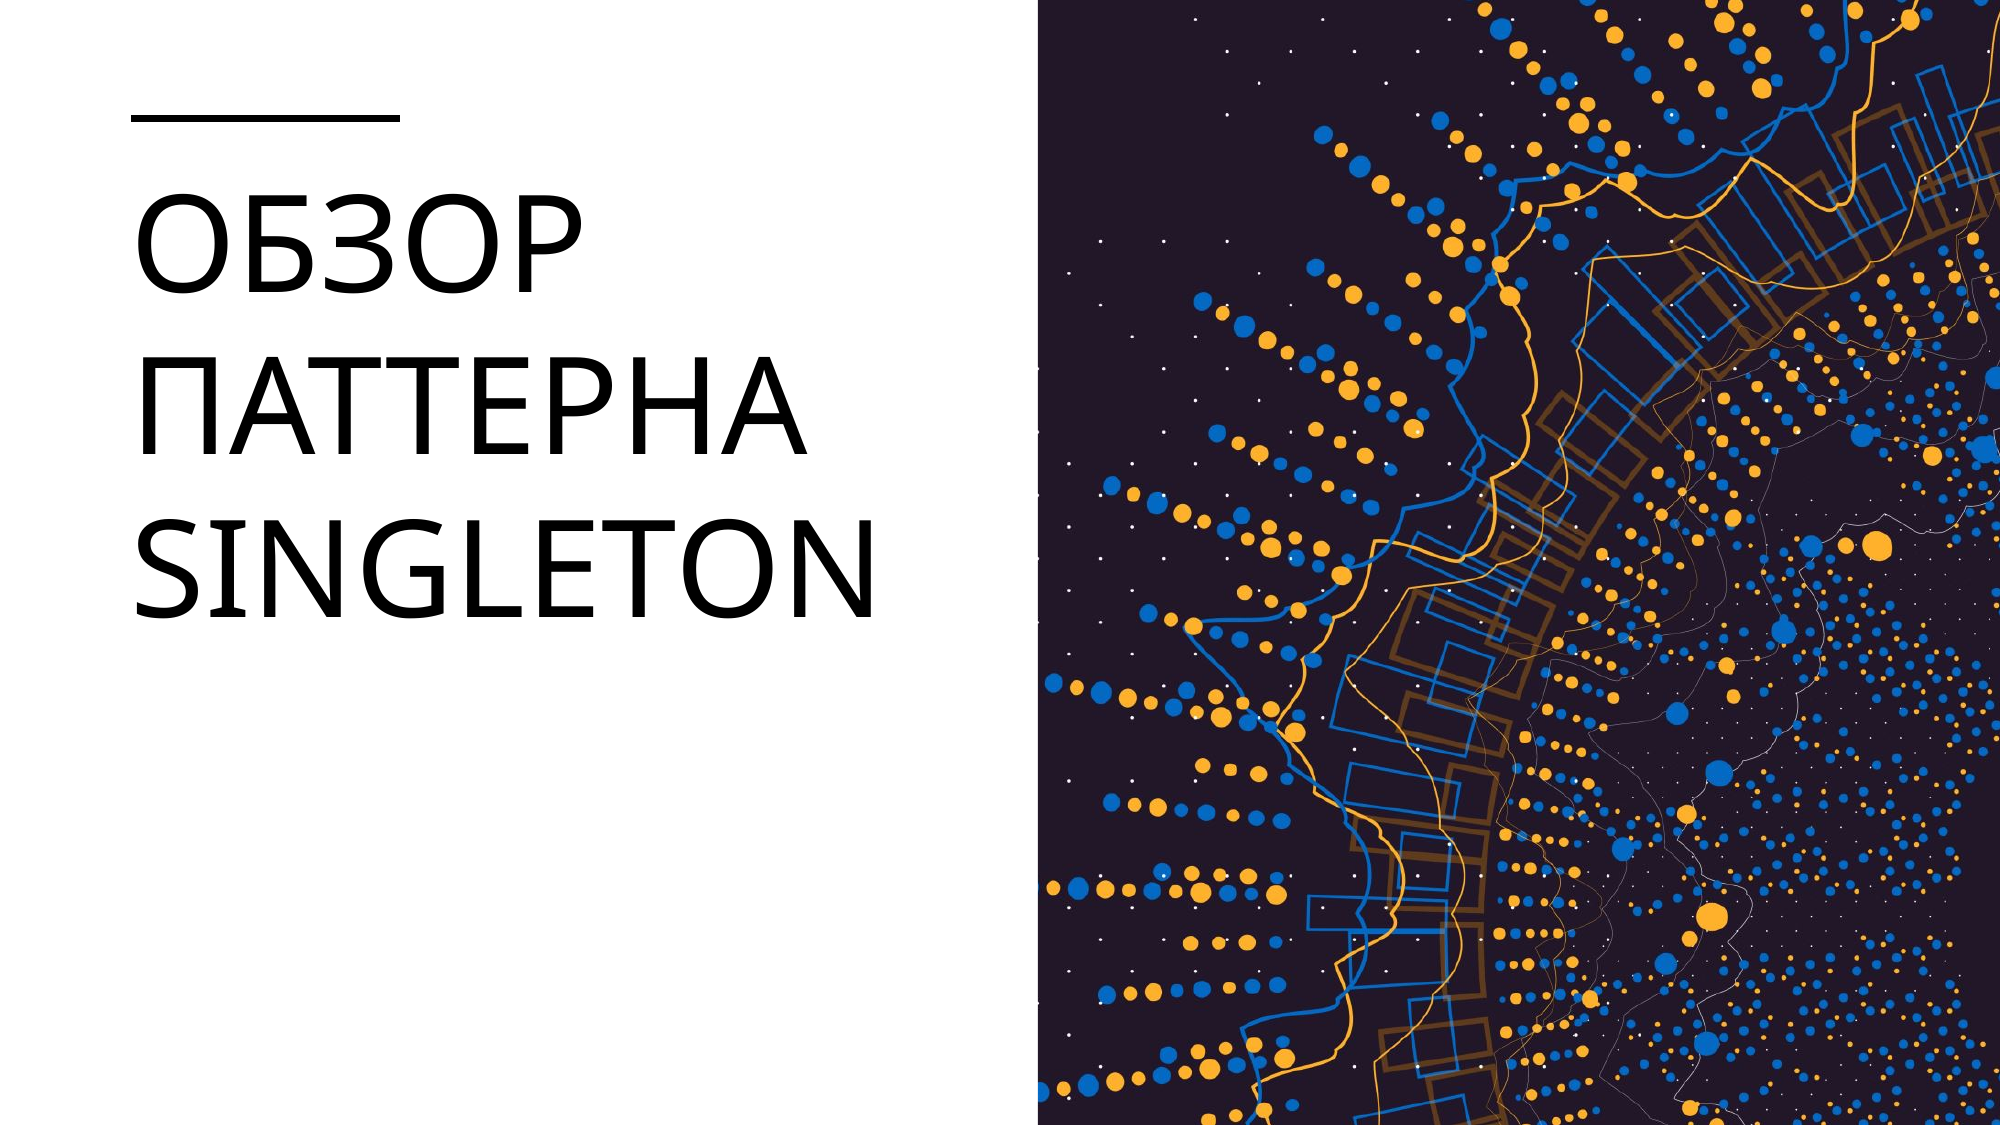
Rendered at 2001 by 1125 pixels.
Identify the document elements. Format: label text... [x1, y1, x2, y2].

picture [1037, 0, 2000, 1125]
text_box [0, 0, 1037, 1125]
title Обзор паттерна Singleton [115, 149, 926, 815]
